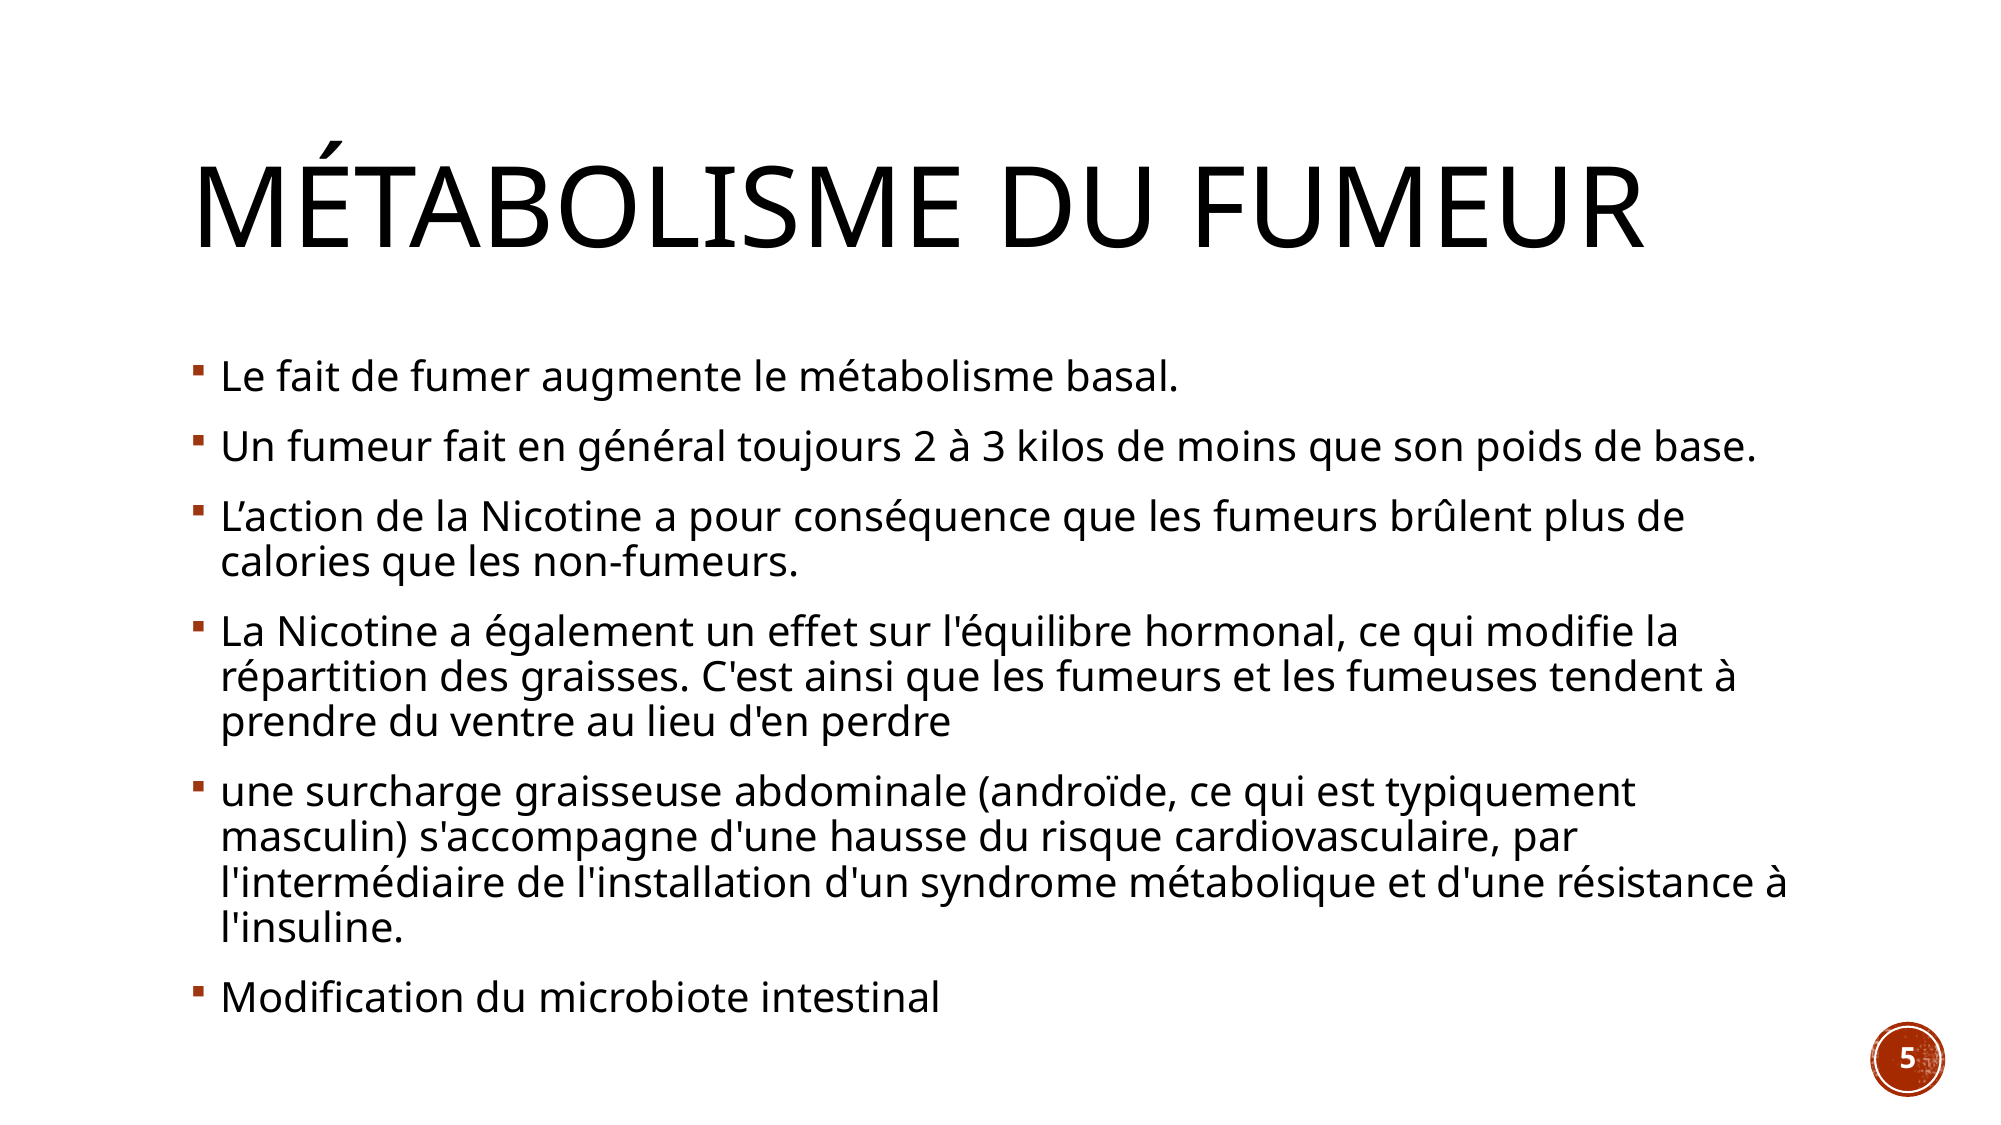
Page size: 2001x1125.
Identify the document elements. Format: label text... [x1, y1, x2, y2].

title Métabolisme du fumeur [175, 79, 1826, 344]
list Le fait de fumer augmente le métabolisme basal. Un fumeur fait en général toujours 2 à 3 kilos de moins que son poids de base. L’action de la Nicotine a pour conséquence que les fumeurs brûlent plus de calories que les non-fumeurs. La Nicotine a également un effet sur l'équilibre hormonal, ce qui modifie la répartition des graisses. C'est ainsi que les fumeurs et les fumeuses tendent à prendre du ventre au lieu d'en perdre une surcharge graisseuse abdominale (androïde, ce qui est typiquement masculin) s'accompagne d'une hausse du risque cardiovasculaire, par l'intermédiaire de l'installation d'un syndrome métabolique et d'une résistance à l'insuline. Modification du microbiote intestinal [175, 348, 1826, 1029]
slide_number 5 [1855, 1028, 1961, 1089]
